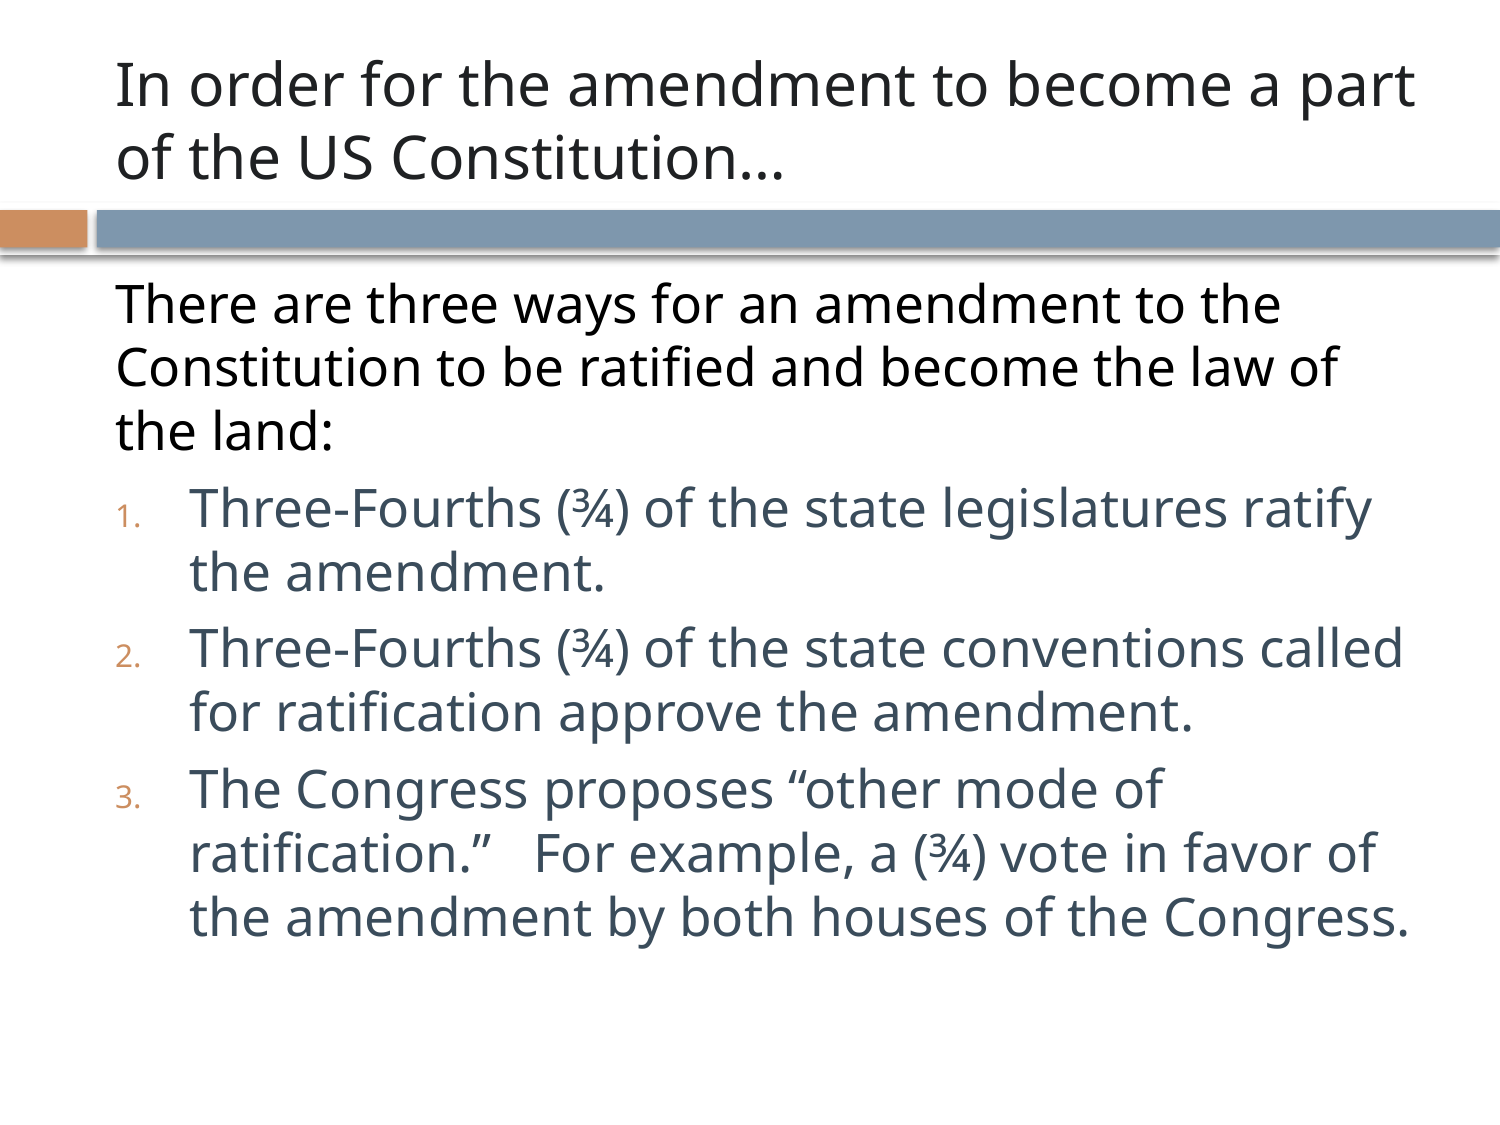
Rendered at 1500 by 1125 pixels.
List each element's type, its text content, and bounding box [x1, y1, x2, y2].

list There are three ways for an amendment to the Constitution to be ratified and become the law of the land: Three-Fourths (¾) of the state legislatures ratify the amendment. Three-Fourths (¾) of the state conventions called for ratification approve the amendment. The Congress proposes “other mode of ratification.” For example, a (¾) vote in favor of the amendment by both houses of the Congress. [100, 262, 1438, 1000]
title In order for the amendment to become a part of the US Constitution… [100, 37, 1438, 200]
